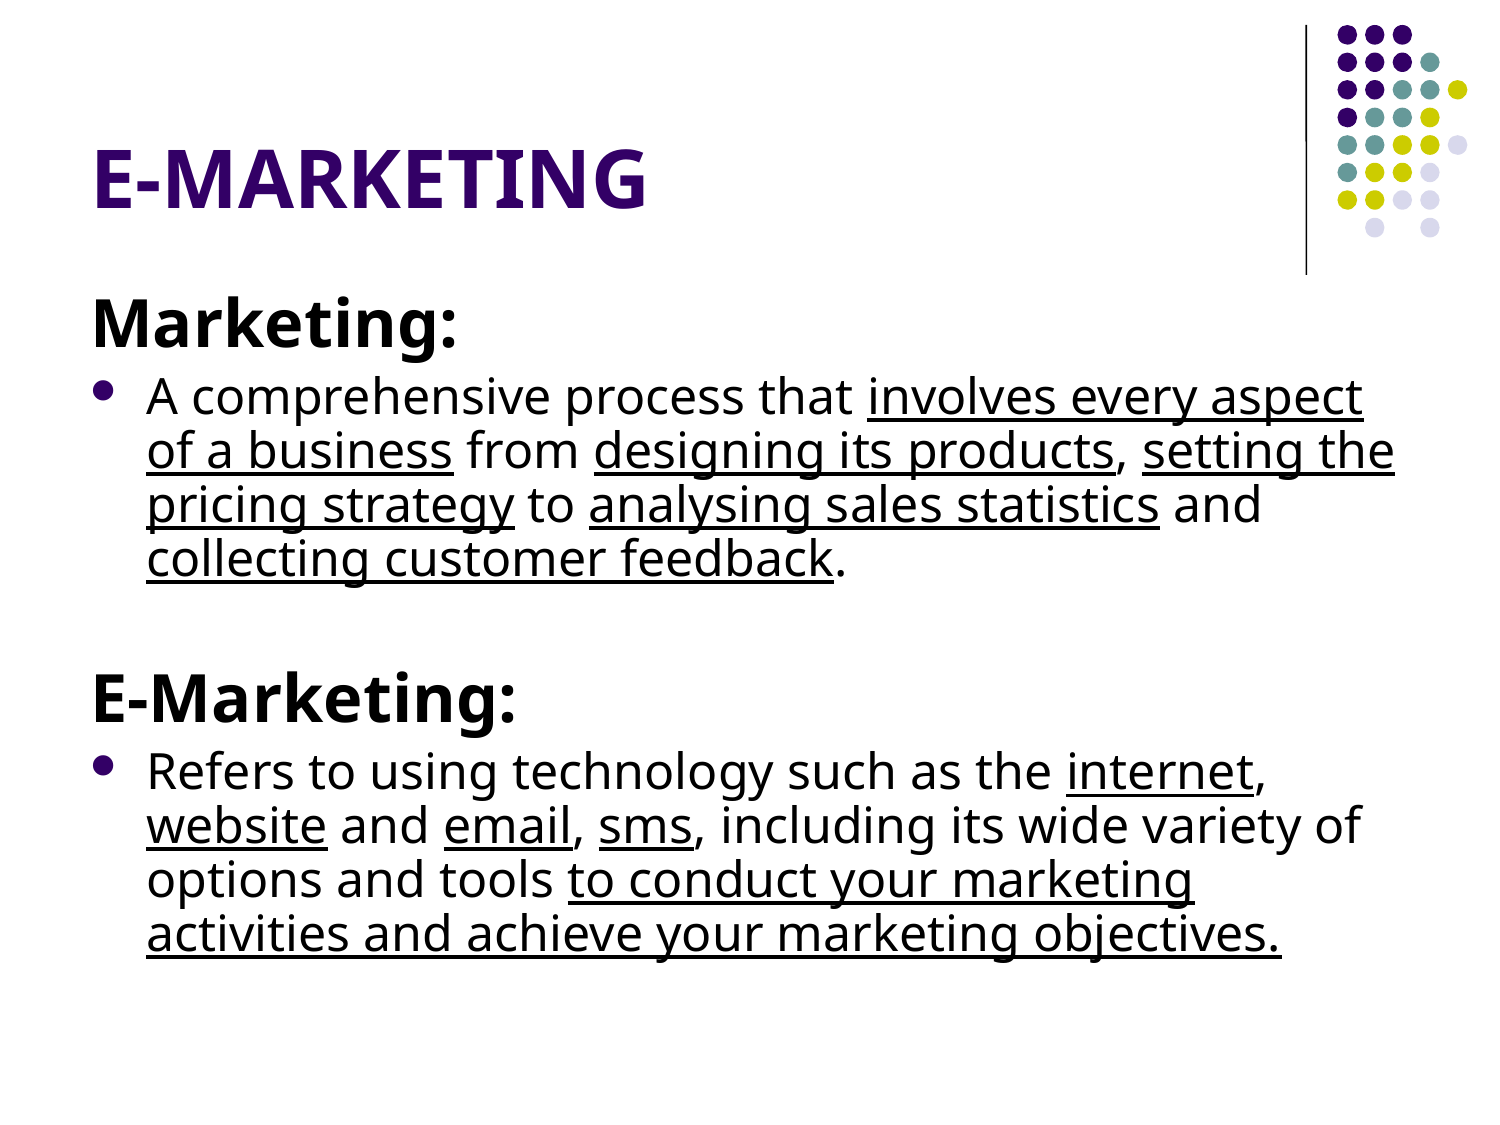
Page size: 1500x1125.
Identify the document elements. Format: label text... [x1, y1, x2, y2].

list Marketing: A comprehensive process that involves every aspect of a business from designing its products, setting the pricing strategy to analysing sales statistics and collecting customer feedback. E-Marketing: Refers to using technology such as the internet, website and email, sms, including its wide variety of options and tools to conduct your marketing activities and achieve your marketing objectives. [75, 282, 1425, 1006]
title E-MARKETING [75, 20, 1313, 233]
